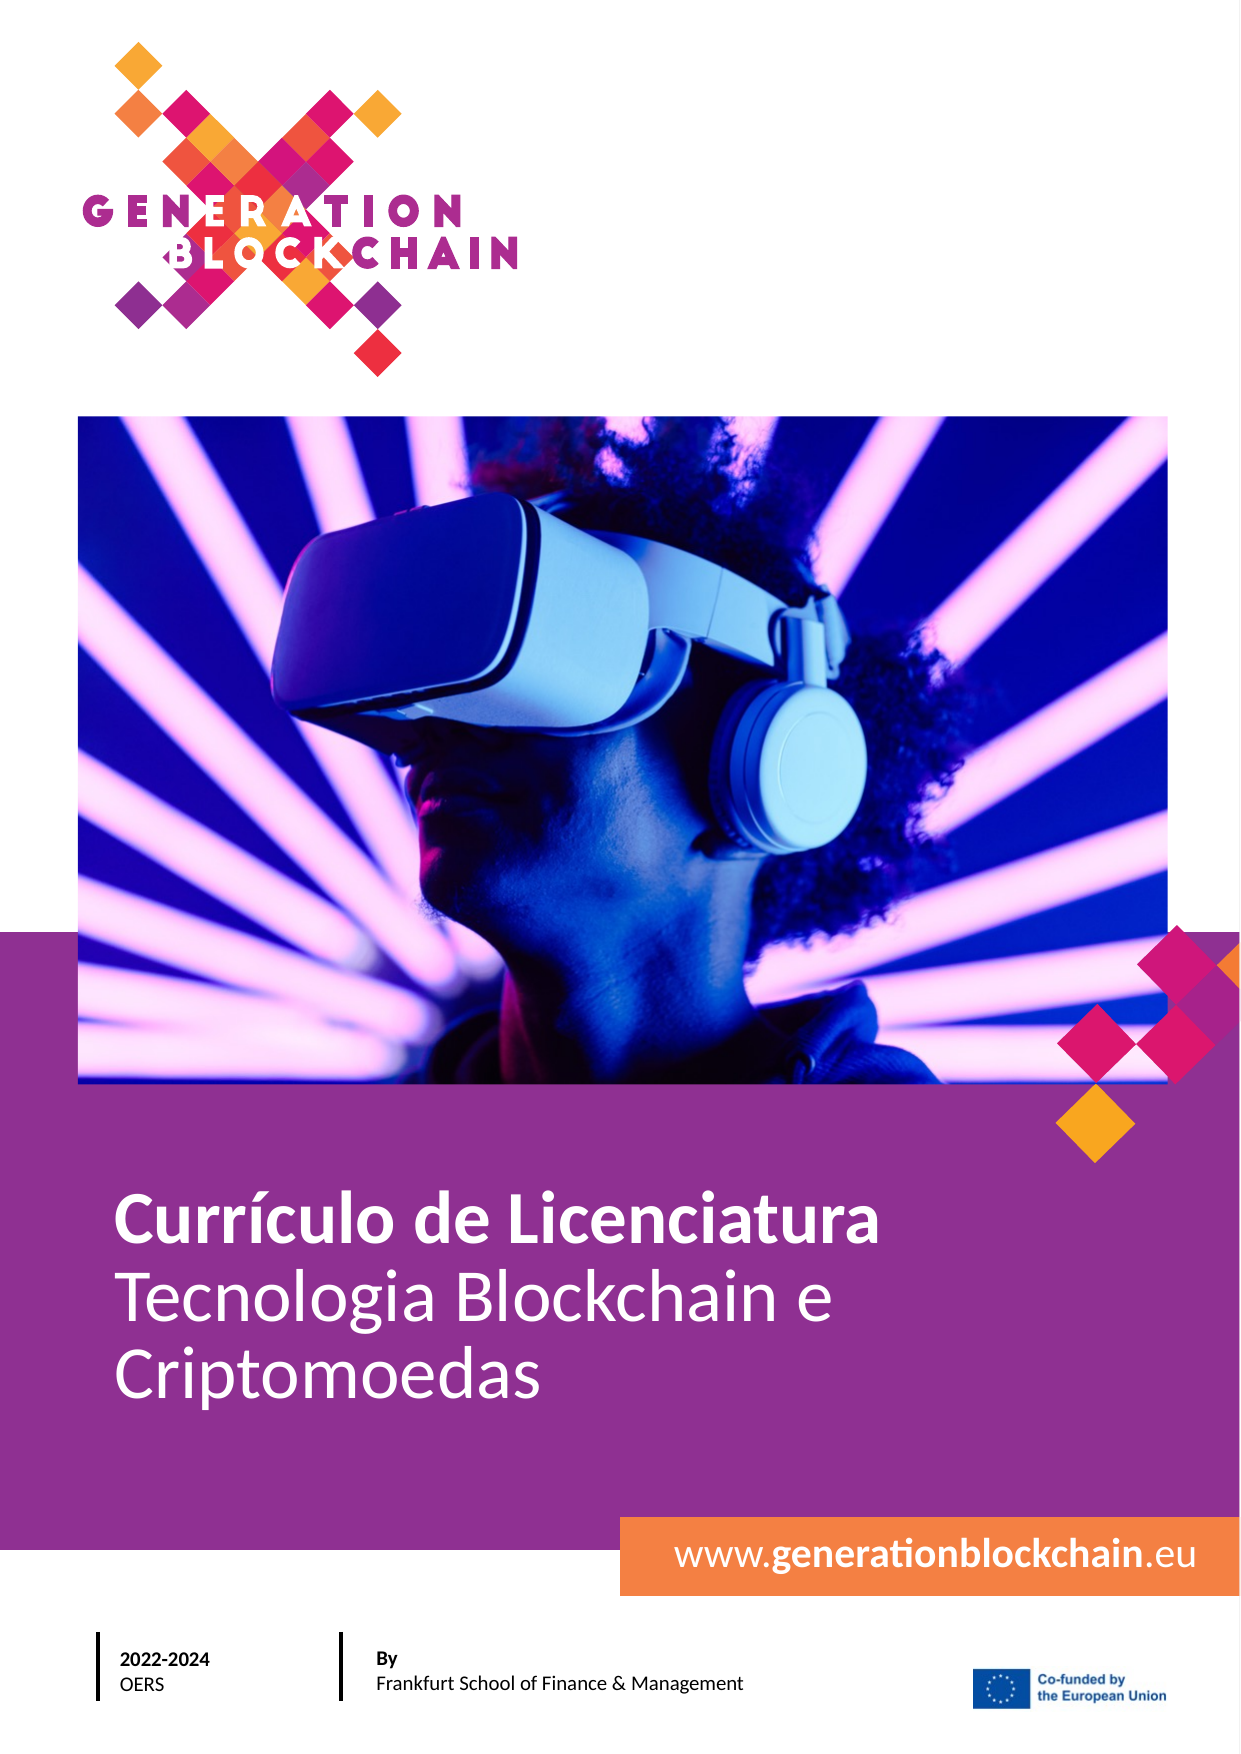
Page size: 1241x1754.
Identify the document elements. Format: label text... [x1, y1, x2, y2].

picture [77, 416, 1168, 1085]
text_box www.generationblockchain.eu [659, 1518, 1213, 1619]
list 2022-2024 OERS [105, 1638, 307, 1708]
picture [973, 1666, 1168, 1712]
list By Frankfurt School of Finance & Management [361, 1637, 820, 1707]
list Currículo de Licenciatura Tecnologia Blockchain e Criptomoedas [99, 1173, 947, 1375]
